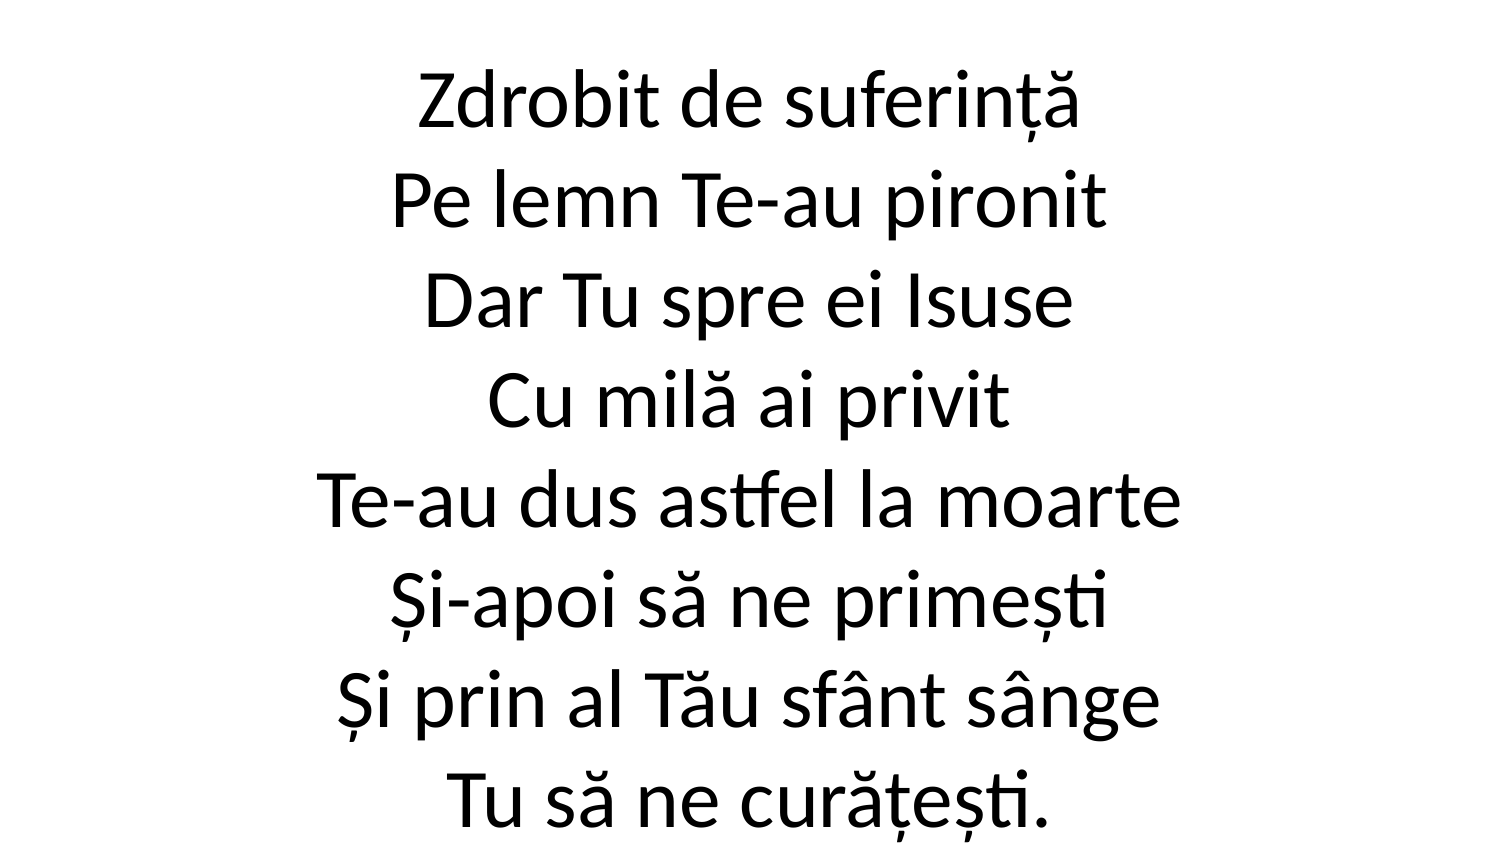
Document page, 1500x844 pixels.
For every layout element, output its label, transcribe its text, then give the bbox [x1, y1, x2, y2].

text_box Zdrobit de suferință Pe lemn Te-au pironit Dar Tu spre ei Isuse Cu milă ai privit Te-au dus astfel la moarte Și-apoi să ne primești Și prin al Tău sfânt sânge Tu să ne curățești. [301, 0, 1199, 844]
